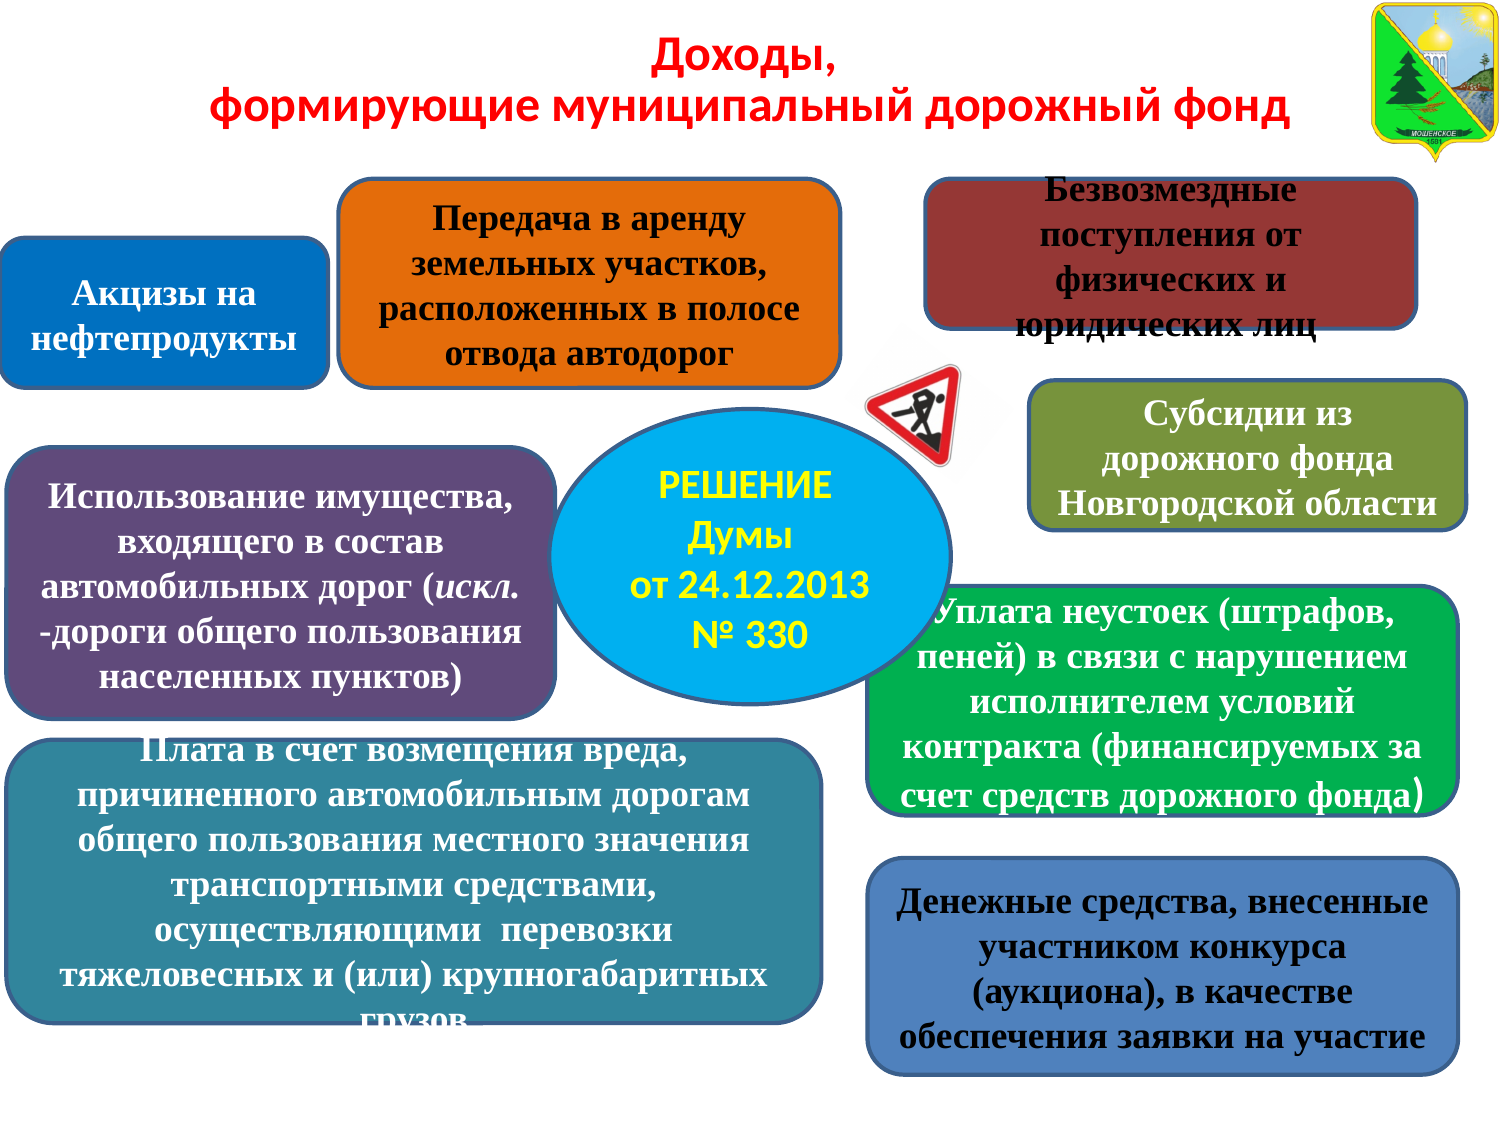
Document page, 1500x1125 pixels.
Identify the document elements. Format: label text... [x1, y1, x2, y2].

text_box Безвозмездные поступления от физических и юридических лиц [923, 176, 1419, 331]
text_box Плата в счет возмещения вреда, причиненного автомобильным дорогам общего пользования местного значения транспортными средствами, осуществляющими перевозки тяжеловесных и (или) крупногабаритных грузов [4, 737, 824, 1026]
text_box Акцизы на нефтепродукты [0, 235, 331, 390]
picture [1369, 0, 1500, 165]
text_box Денежные средства, внесенные участником конкурса (аукциона), в качестве обеспечения заявки на участие [865, 855, 1461, 1077]
text_box Доходы, формирующие муниципальный дорожный фонд [0, 30, 1364, 102]
text_box Уплата неустоек (штрафов, пеней) в связи с нарушением исполнителем условий контракта (финансируемых за счет средств дорожного фонда) [865, 583, 1460, 818]
text_box Субсидии из дорожного фонда Новгородской области [1026, 378, 1469, 533]
text_box Передача в аренду земельных участков, расположенных в полосе отвода автодорог [336, 176, 843, 390]
picture [845, 323, 1013, 483]
text_box РЕШЕНИЕ Думы от 24.12.2013 № 330 [547, 406, 953, 707]
text_box Использование имущества, входящего в состав автомобильных дорог (искл. -дороги общего пользования населенных пунктов) [4, 445, 558, 722]
